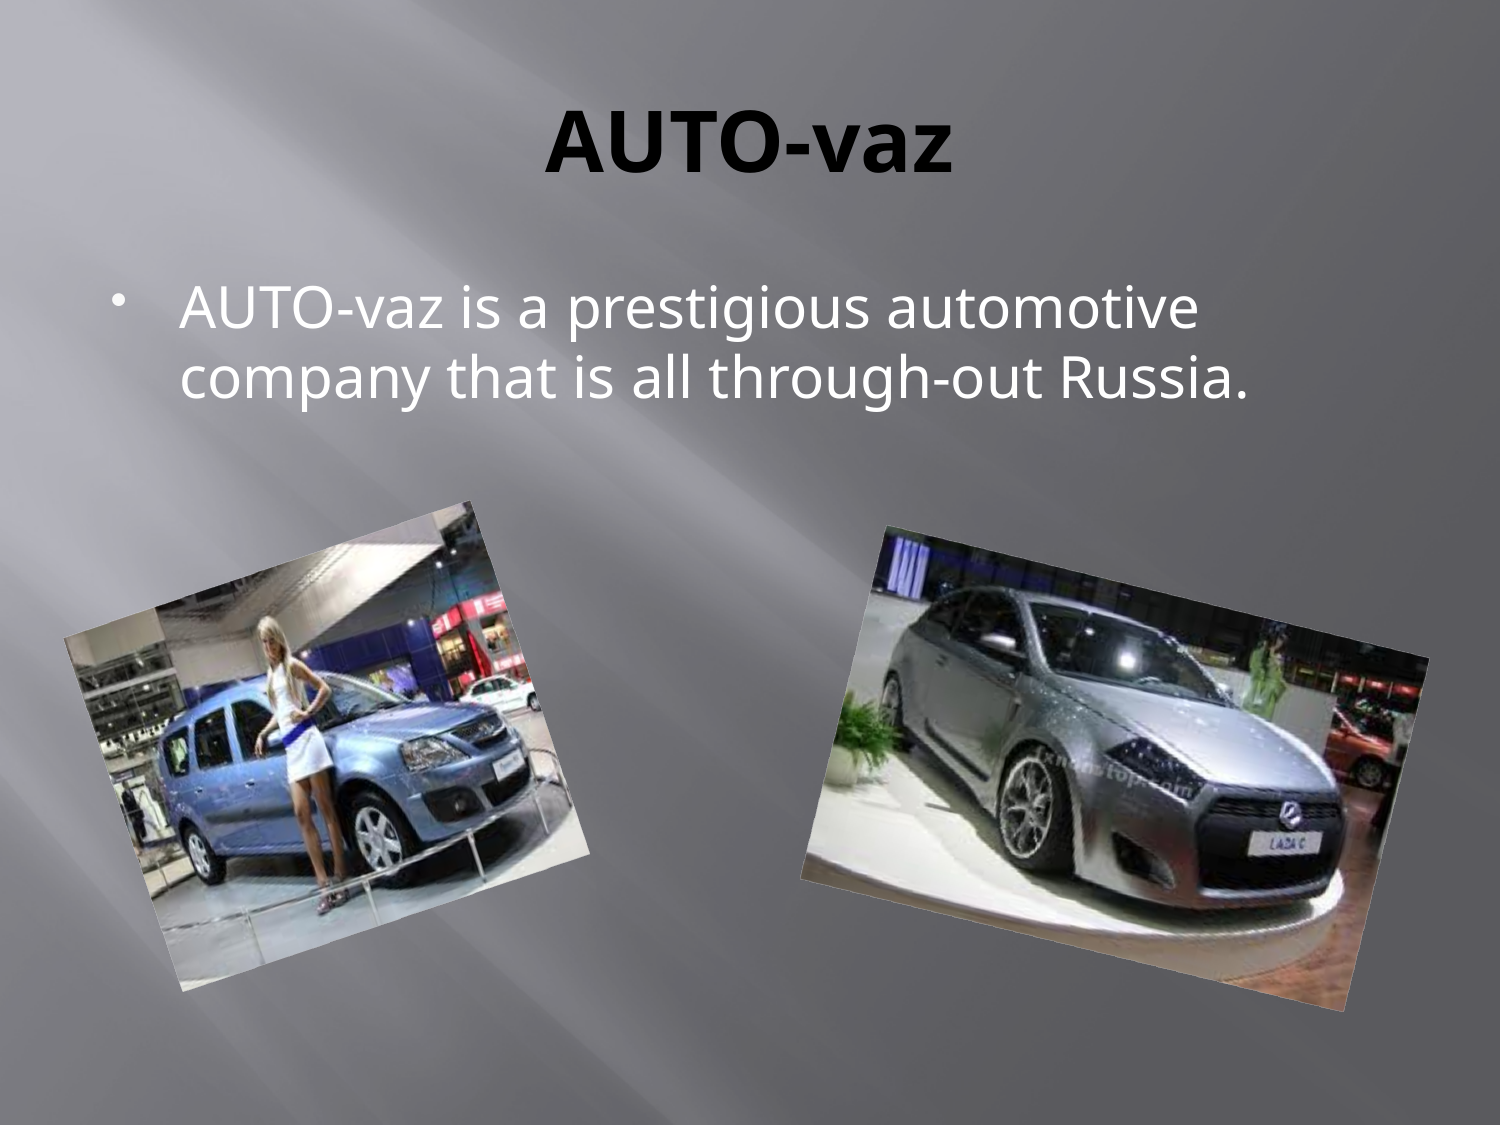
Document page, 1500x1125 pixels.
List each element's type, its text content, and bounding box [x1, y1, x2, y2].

picture [64, 501, 589, 991]
picture [801, 526, 1429, 1011]
title AUTO-vaz [75, 45, 1425, 233]
list AUTO-vaz is a prestigious automotive company that is all through-out Russia. [75, 262, 1425, 1035]
